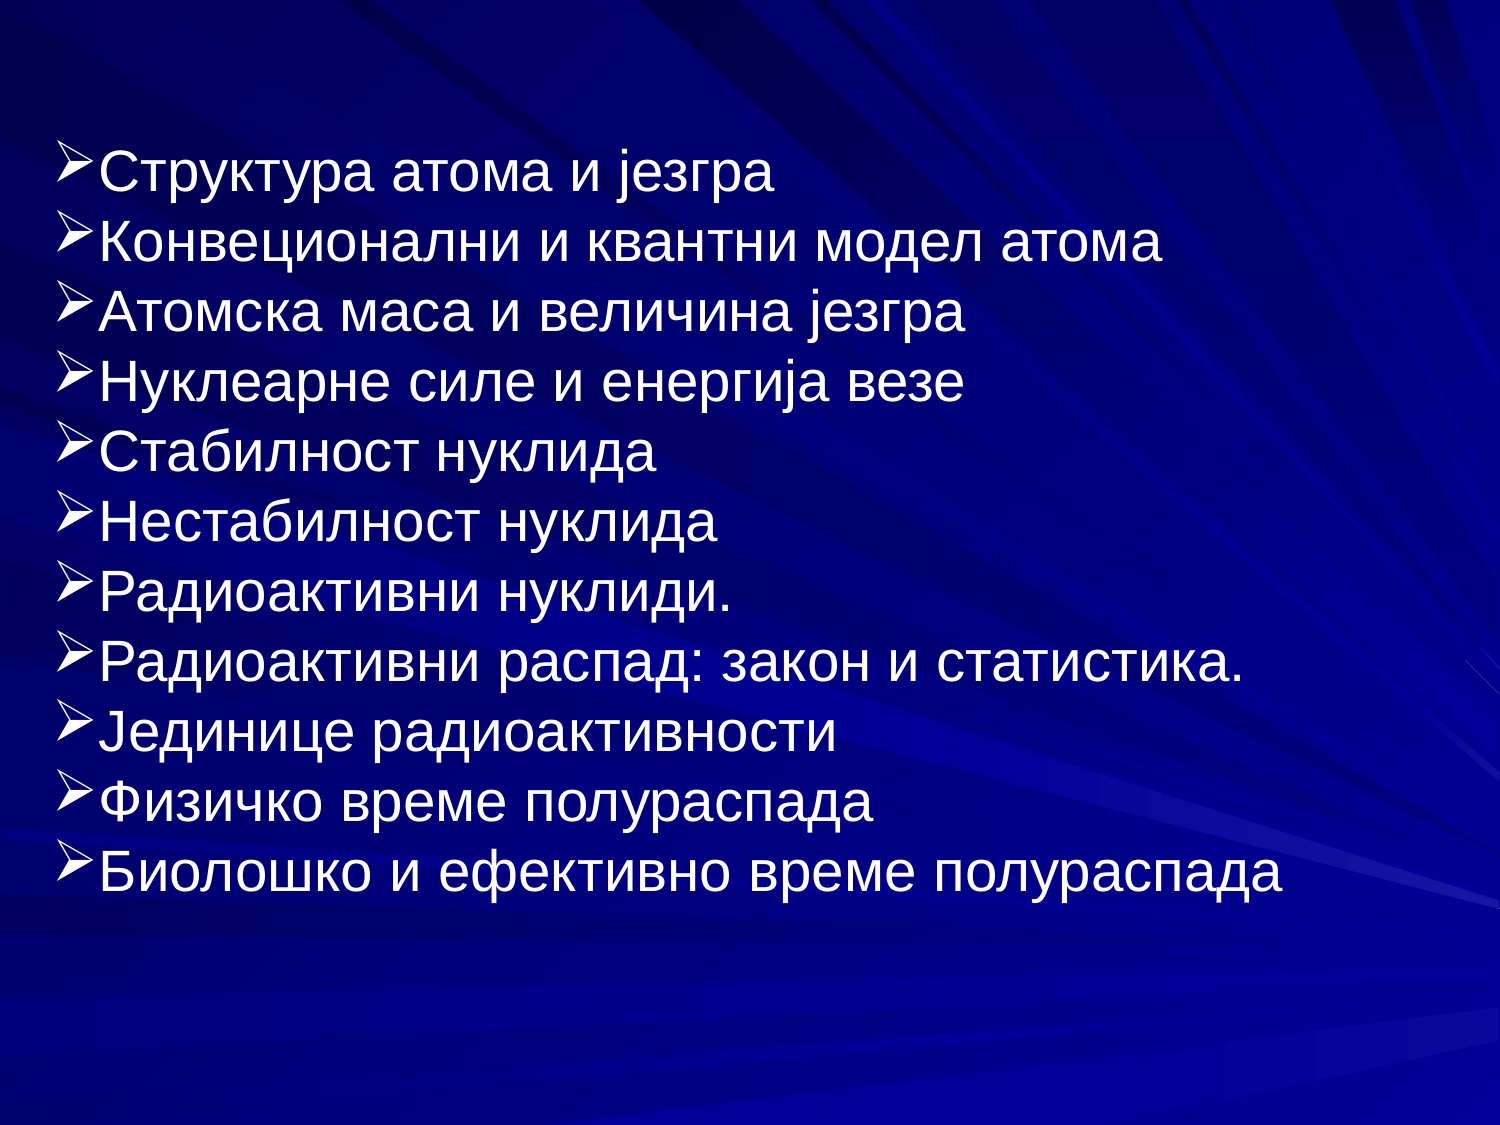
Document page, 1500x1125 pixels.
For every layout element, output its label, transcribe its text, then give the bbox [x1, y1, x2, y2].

text_box Структура атома и језгра Конвеционални и квантни модел атома Атомска маса и величина језгра Нуклеарне силе и енергија везе Стабилност нуклида Нестабилност нуклида Радиоактивни нуклиди. Радиоактивни распад: закон и статистика. Јединице радиоактивности Физичко време полураспада Биолошко и ефективно време полураспада [37, 125, 1472, 911]
